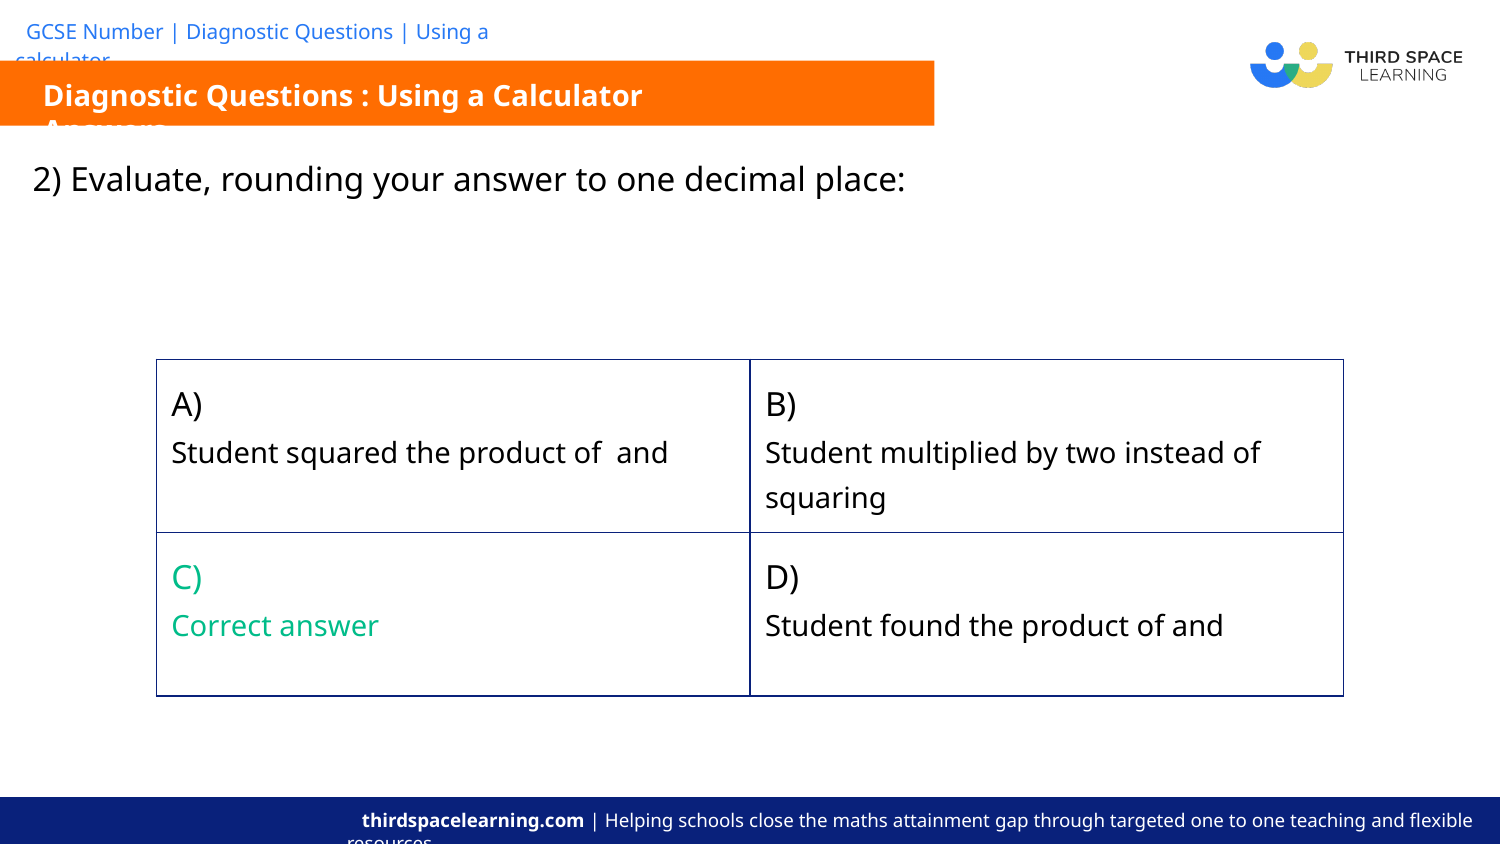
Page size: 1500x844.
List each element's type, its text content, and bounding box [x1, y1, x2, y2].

picture [1250, 33, 1465, 99]
text_box Diagnostic Questions : Using a Calculator Answers [27, 61, 778, 162]
